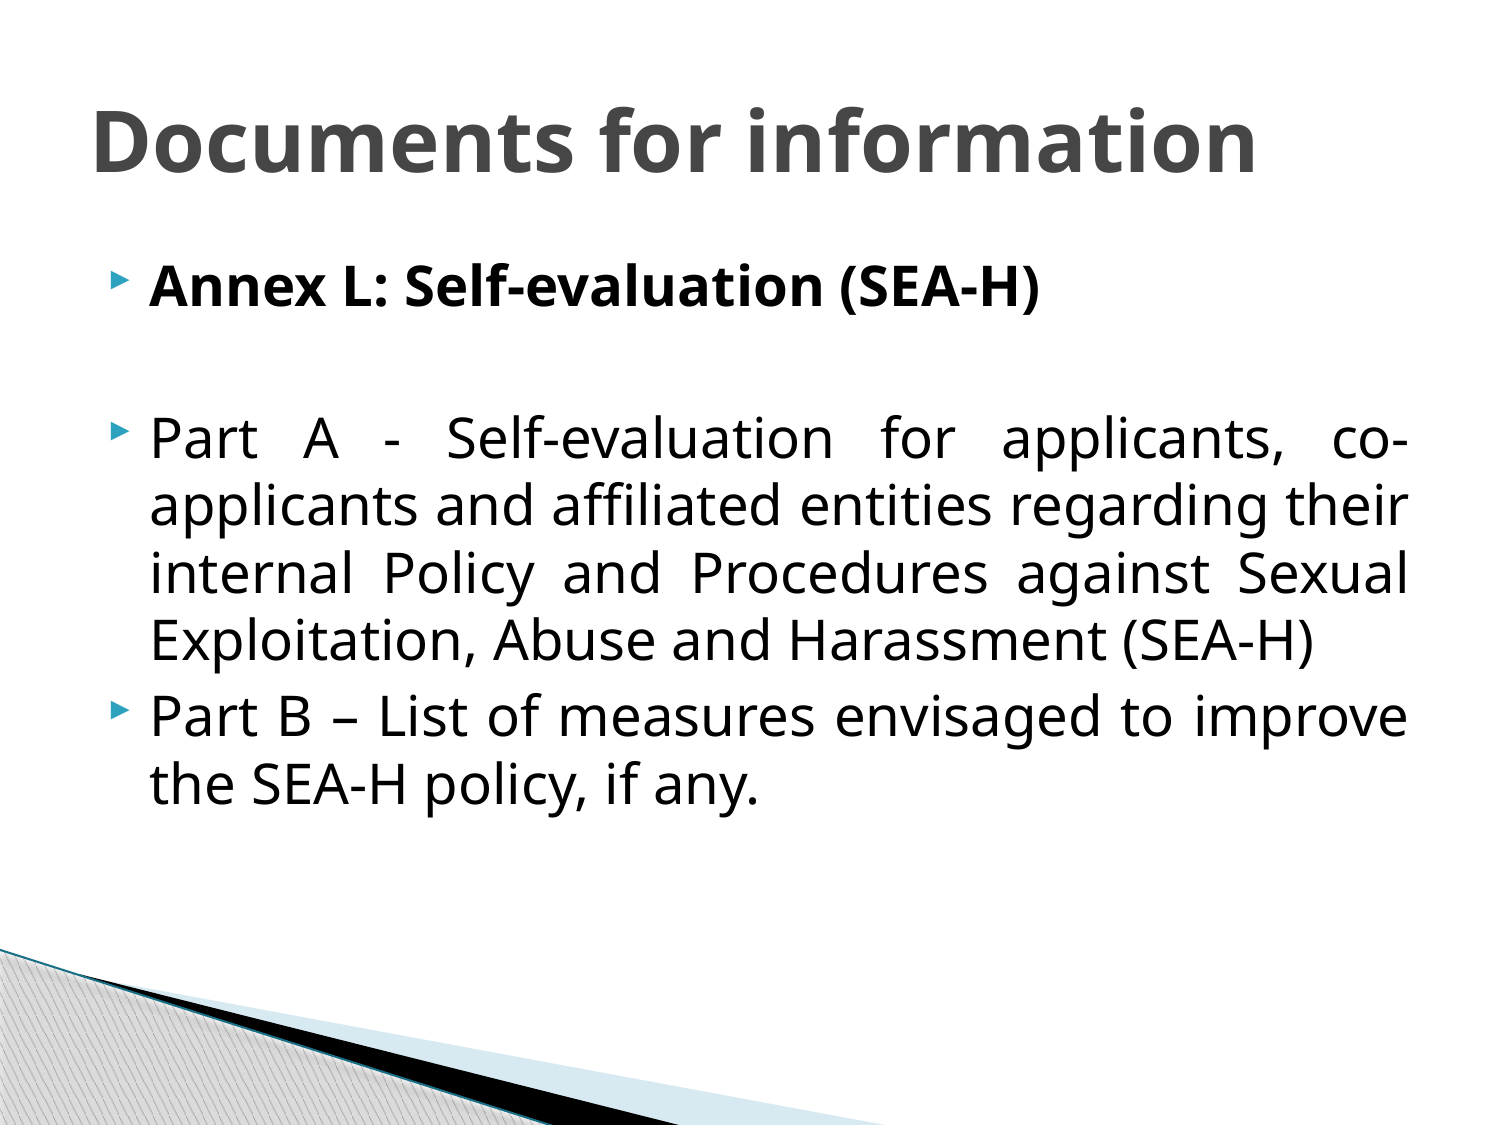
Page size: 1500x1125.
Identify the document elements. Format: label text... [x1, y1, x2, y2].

title Documents for information [75, 45, 1425, 233]
list Annex L: Self-evaluation (SEA-H) Part A - Self-evaluation for applicants, co-applicants and affiliated entities regarding their internal Policy and Procedures against Sexual Exploitation, Abuse and Harassment (SEA-H) Part B – List of measures envisaged to improve the SEA-H policy, if any. [75, 243, 1425, 986]
